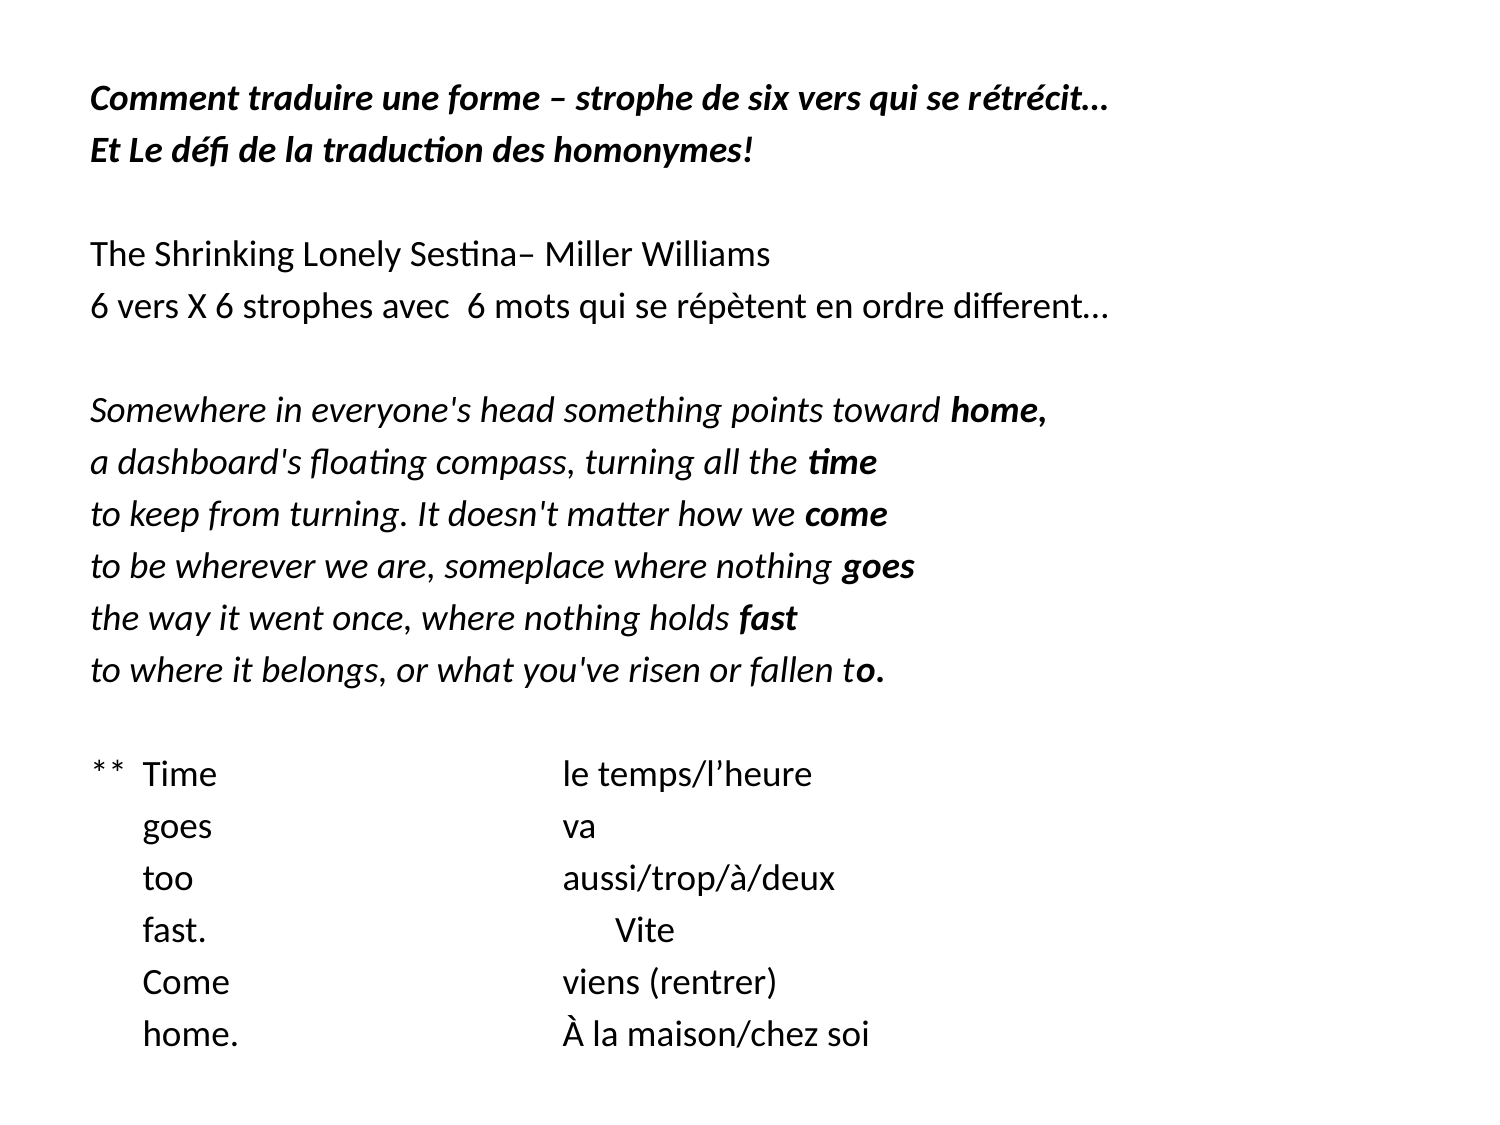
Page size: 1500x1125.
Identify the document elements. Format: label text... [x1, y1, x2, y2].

list Comment traduire une forme – strophe de six vers qui se rétrécit… Et Le défi de la traduction des homonymes! The Shrinking Lonely Sestina– Miller Williams 6 vers X 6 strophes avec 6 mots qui se répètent en ordre different… Somewhere in everyone's head something points toward home, a dashboard's floating compass, turning all the time to keep from turning. It doesn't matter how we come to be wherever we are, someplace where nothing goes the way it went once, where nothing holds fast to where it belongs, or what you've risen or fallen to. ** Time le temps/l’heure goes va too aussi/trop/à/deux fast. Vite Come viens (rentrer) home. À la maison/chez soi [75, 66, 1399, 1089]
